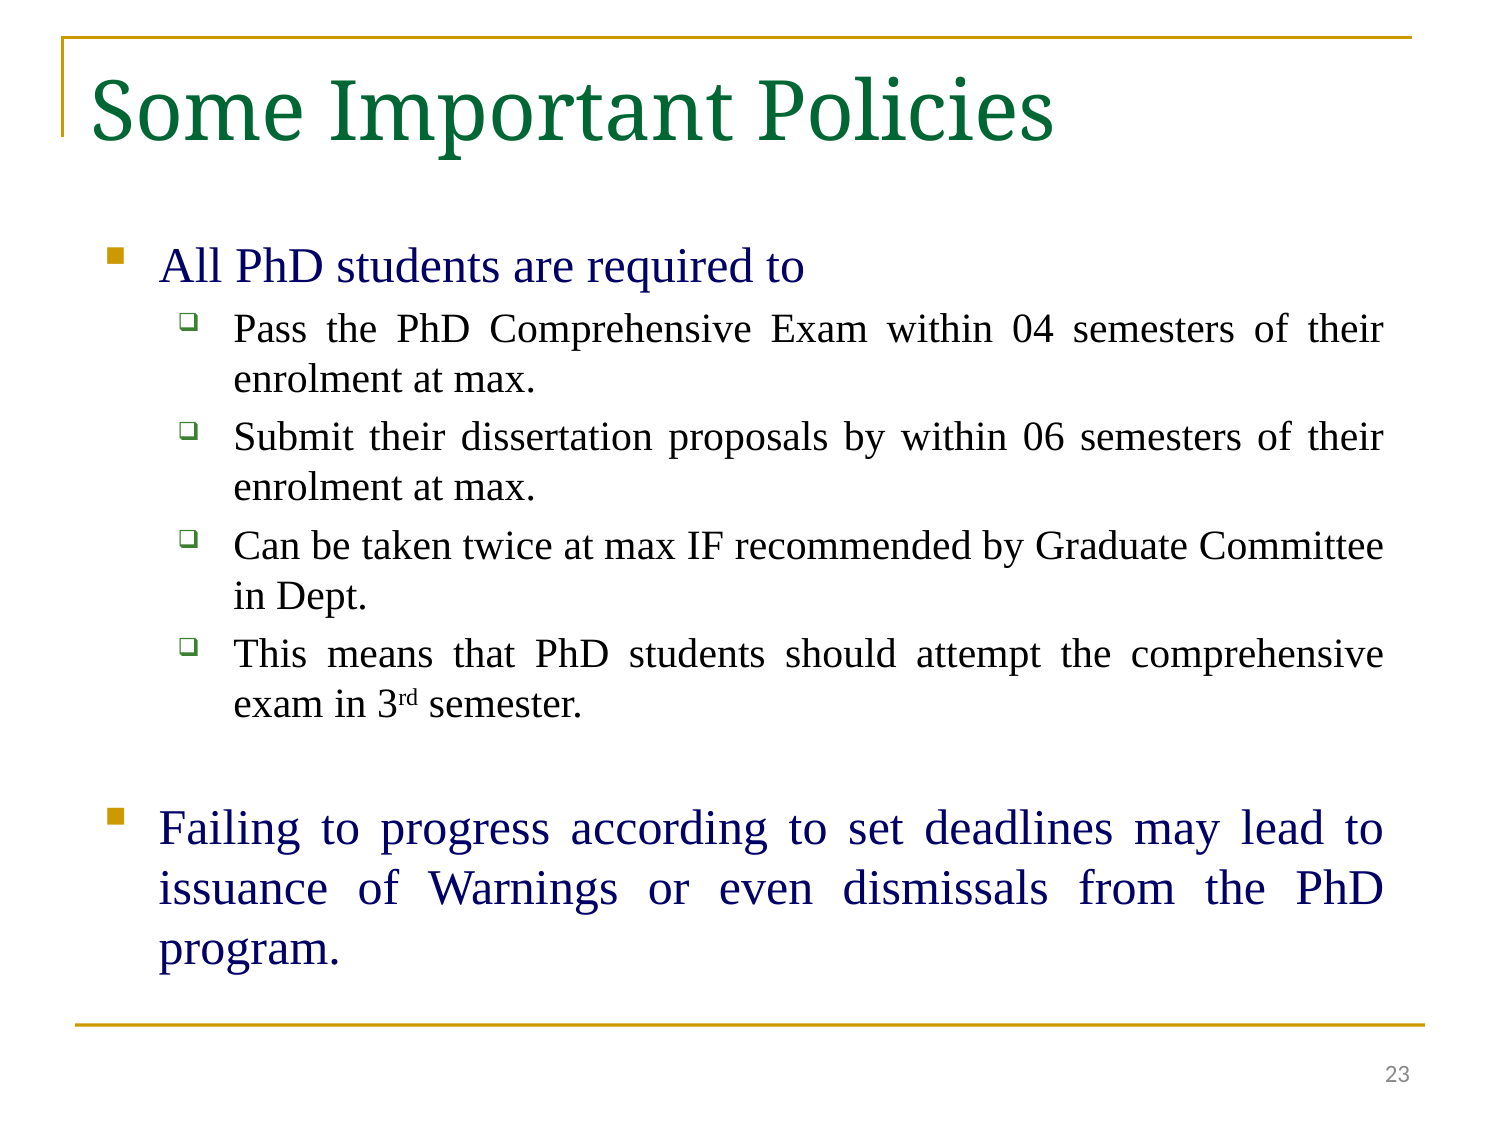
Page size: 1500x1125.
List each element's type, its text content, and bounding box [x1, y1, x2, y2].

text_box Some Important Policies [75, 49, 1463, 188]
text_box All PhD students are required to Pass the PhD Comprehensive Exam within 04 semesters of their enrolment at max. Submit their dissertation proposals by within 06 semesters of their enrolment at max. Can be taken twice at max IF recommended by Graduate Committee in Dept. This means that PhD students should attempt the comprehensive exam in 3rd semester. Failing to progress according to set deadlines may lead to issuance of Warnings or even dismissals from the PhD program. [87, 224, 1400, 1000]
text_box 23 [1074, 1042, 1425, 1103]
